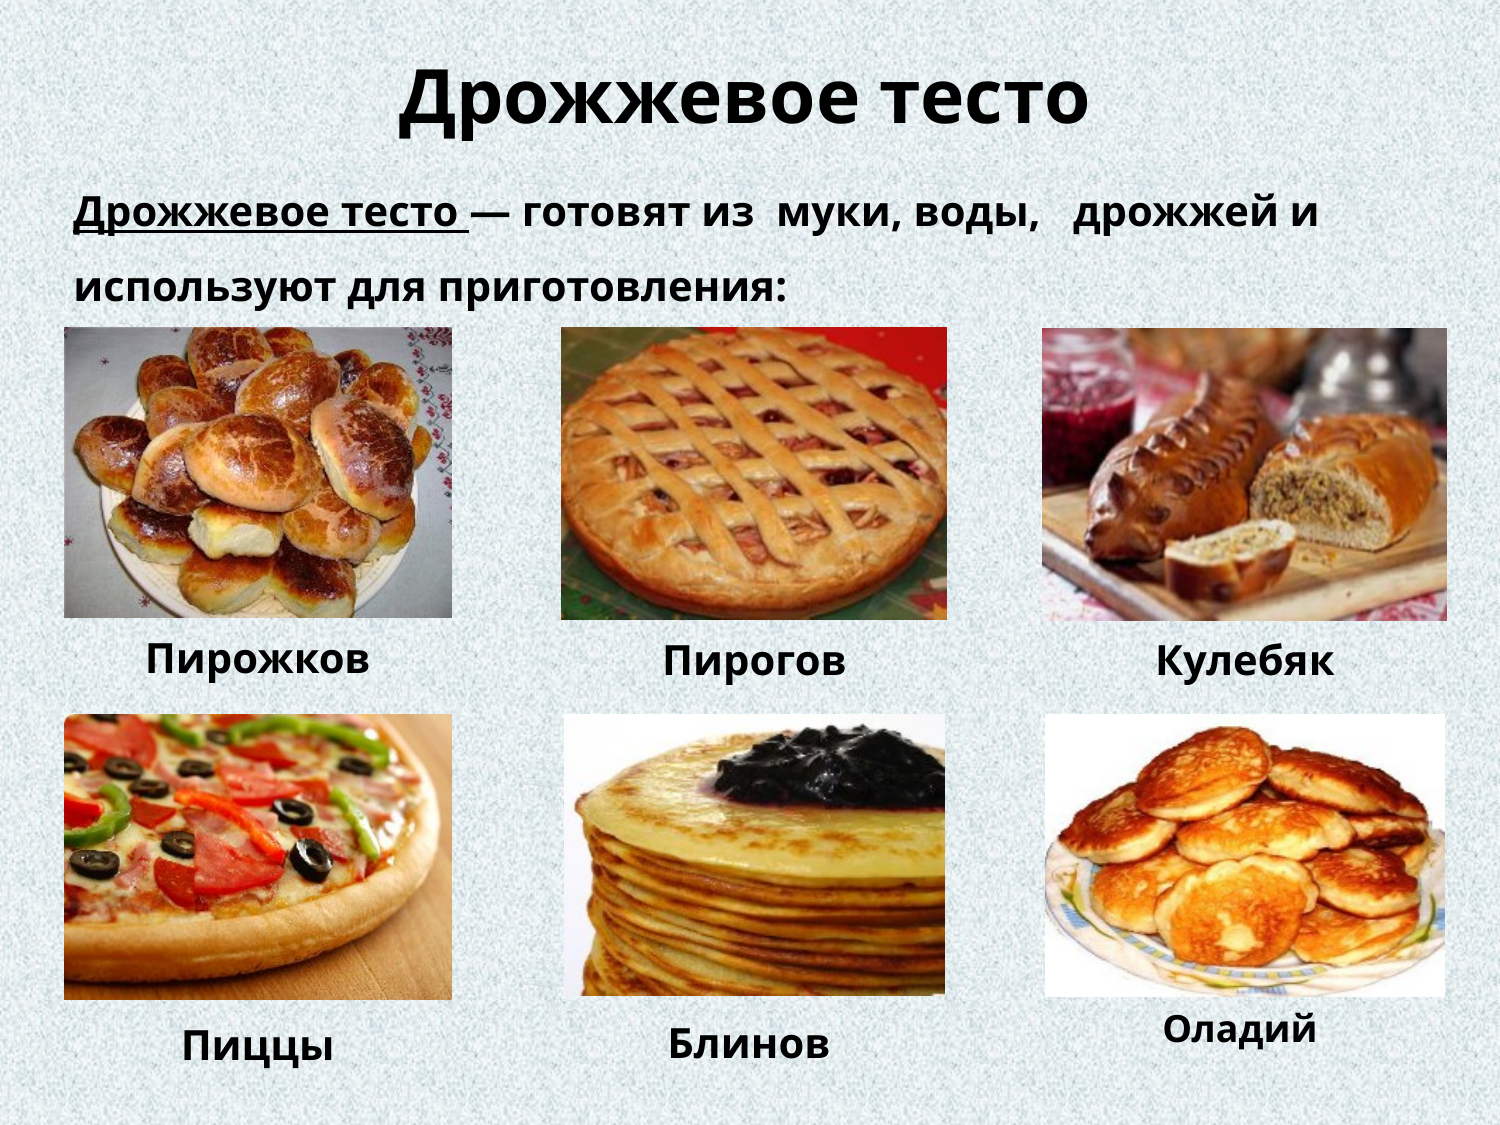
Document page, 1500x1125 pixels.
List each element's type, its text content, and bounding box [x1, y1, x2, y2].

text_box Дрожжевое тесто — готовят из муки, воды, дрожжей и используют для приготовления: [58, 152, 1442, 318]
text_box Пирожков [130, 627, 386, 690]
text_box Блинов [652, 1009, 857, 1074]
text_box Пирогов [647, 627, 862, 691]
picture [0, 0, 1500, 1125]
text_box Оладий [1147, 1004, 1343, 1058]
title Дрожжевое тесто [70, 0, 1421, 152]
text_box Пиццы [166, 1011, 350, 1077]
text_box Кулебяк [1140, 630, 1350, 691]
